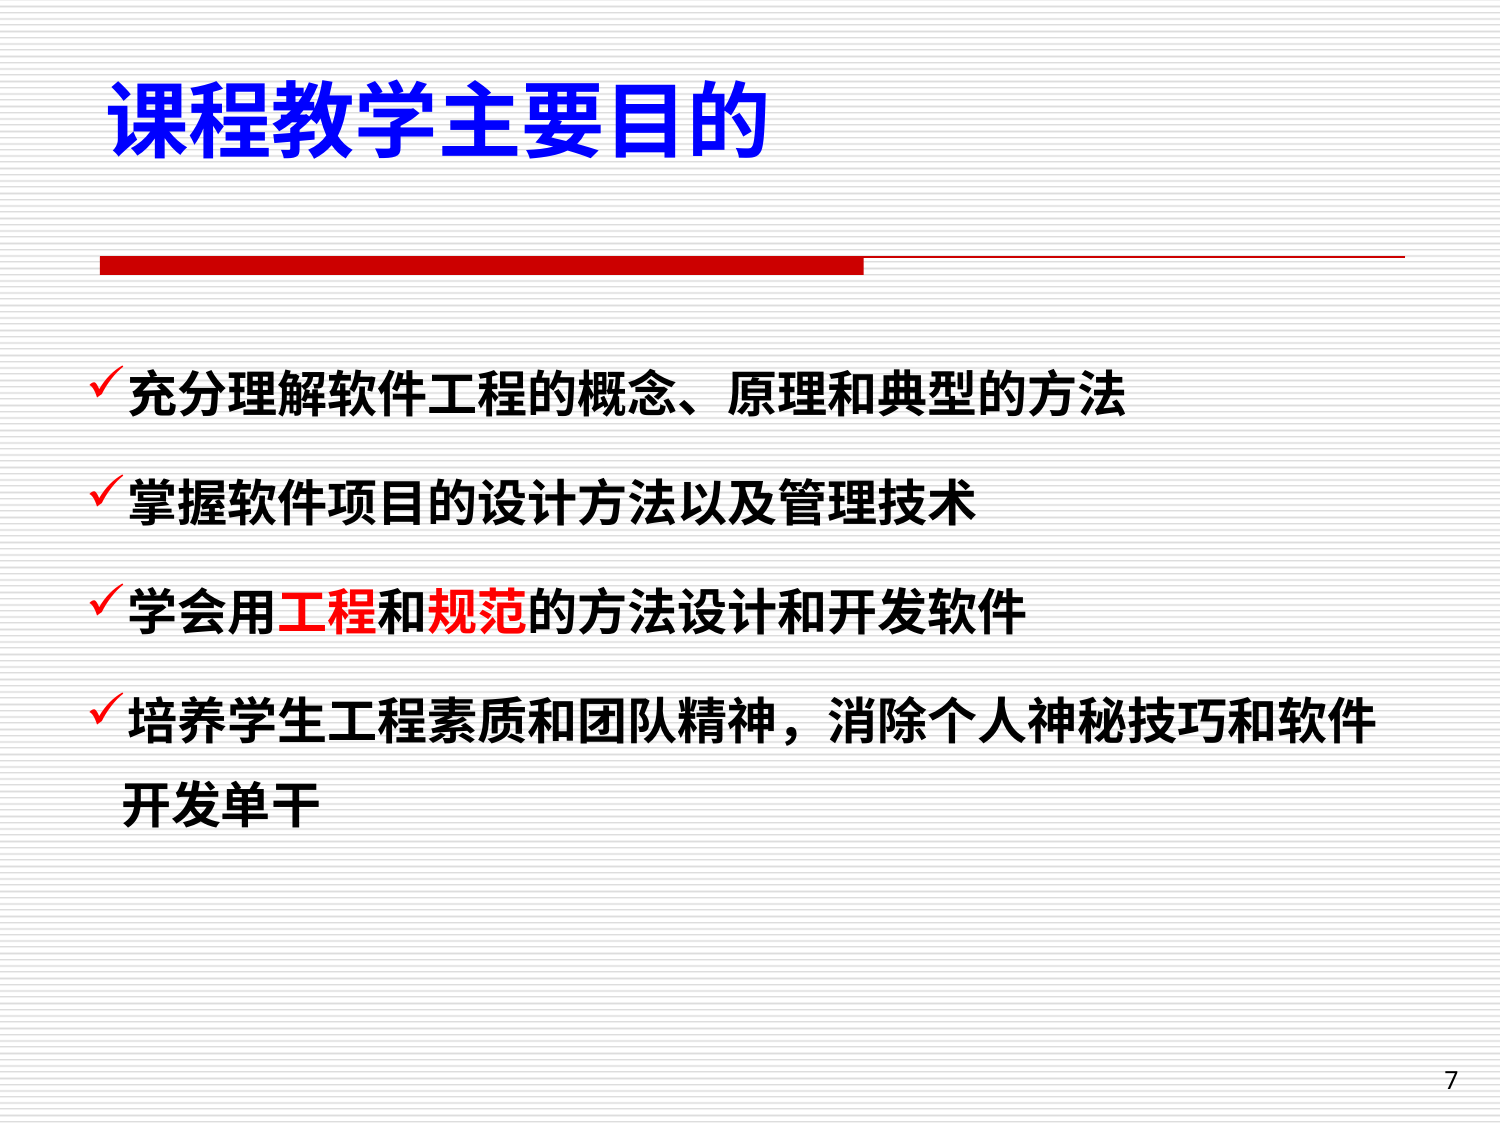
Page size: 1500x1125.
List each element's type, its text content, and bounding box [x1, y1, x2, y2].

text_box 充分理解软件工程的概念、原理和典型的方法 掌握软件项目的设计方法以及管理技术 学会用工程和规范的方法设计和开发软件 培养学生工程素质和团队精神，消除个人神秘技巧和软件开发单干 [70, 331, 1400, 841]
picture [0, 0, 1500, 1125]
slide_number 7 [1399, 1056, 1474, 1106]
text_box 课程教学主要目的 [90, 60, 787, 176]
